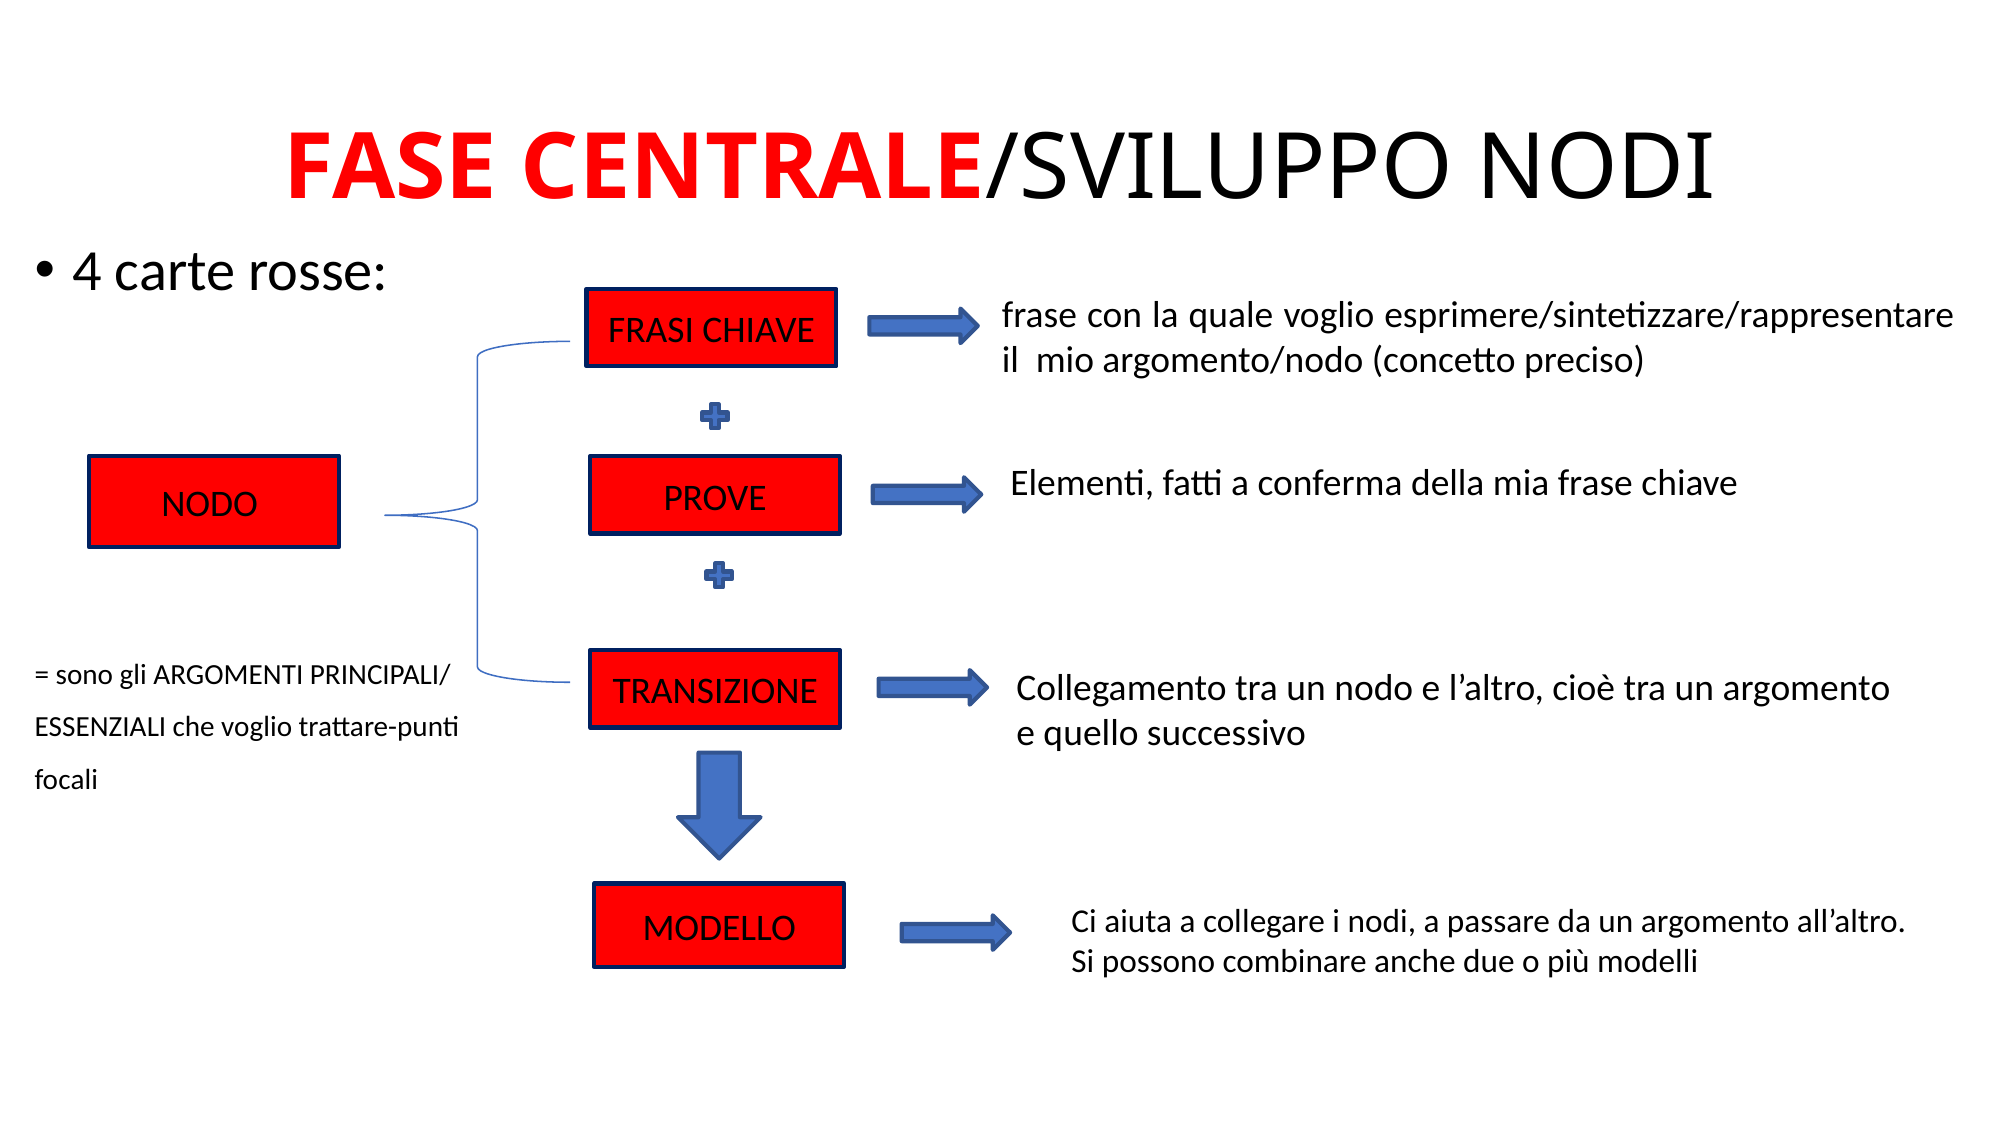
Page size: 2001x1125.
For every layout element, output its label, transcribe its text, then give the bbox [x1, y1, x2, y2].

text_box [700, 402, 730, 430]
text_box FASE CENTRALE/SVILUPPO NODI [137, 59, 1863, 233]
text_box Ci aiuta a collegare i nodi, a passare da un argomento all’altro. Si possono combinare anche due o più modelli [1056, 891, 1986, 1027]
text_box Elementi, fatti a conferma della mia frase chiave [987, 450, 1904, 556]
text_box [676, 750, 763, 861]
text_box PROVE [588, 454, 842, 536]
text_box 4 carte rosse: = sono gli ARGOMENTI PRINCIPALI/ ESSENZIALI che voglio trattare-punti focali [19, 233, 1981, 1016]
text_box NODO [87, 454, 341, 549]
text_box FRASI CHIAVE [584, 287, 838, 368]
text_box MODELLO [592, 881, 846, 969]
text_box [899, 913, 1013, 952]
text_box TRANSIZIONE [588, 648, 842, 730]
text_box frase con la quale voglio esprimere/sintetizzare/rappresentare il mio argomento/nodo (concetto preciso) [987, 282, 1981, 388]
text_box [867, 306, 980, 346]
text_box [384, 340, 571, 684]
text_box Collegamento tra un nodo e l’altro, cioè tra un argomento e quello successivo [1001, 655, 1930, 761]
text_box [870, 475, 984, 514]
text_box [876, 668, 990, 707]
text_box [704, 561, 734, 589]
